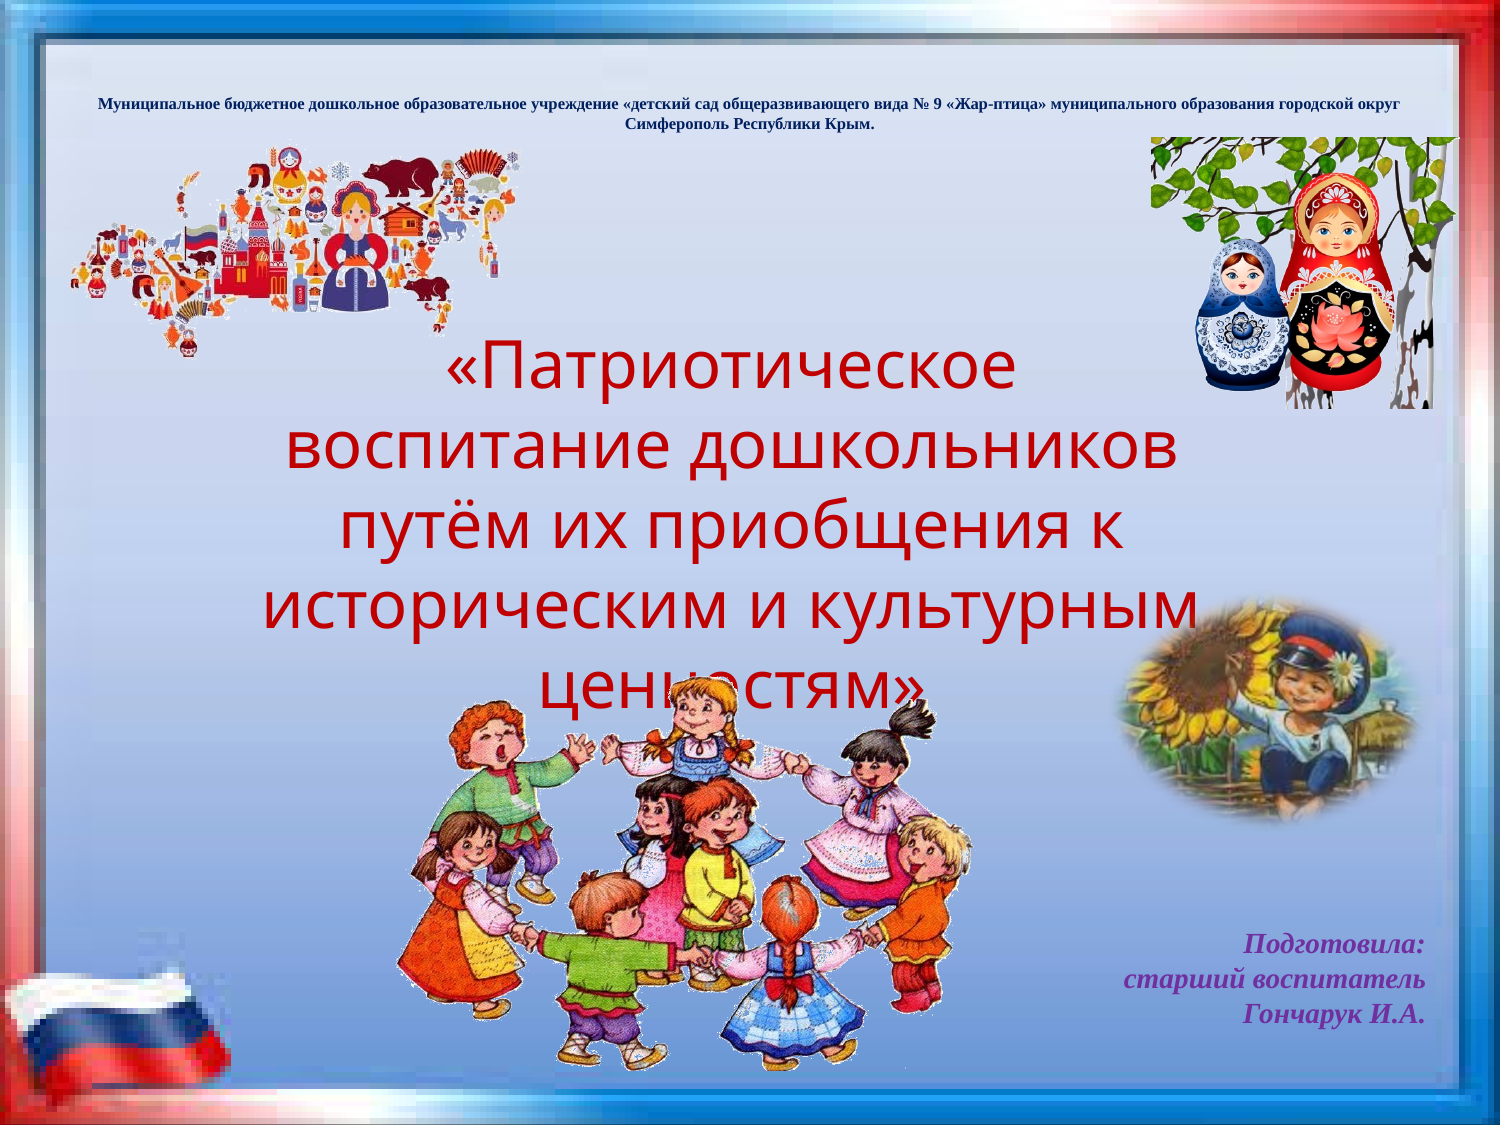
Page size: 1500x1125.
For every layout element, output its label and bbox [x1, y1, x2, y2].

picture [1104, 585, 1436, 835]
picture [64, 136, 526, 362]
picture [395, 668, 1038, 1071]
list [0, 0, 1500, 1125]
picture [1151, 136, 1460, 410]
